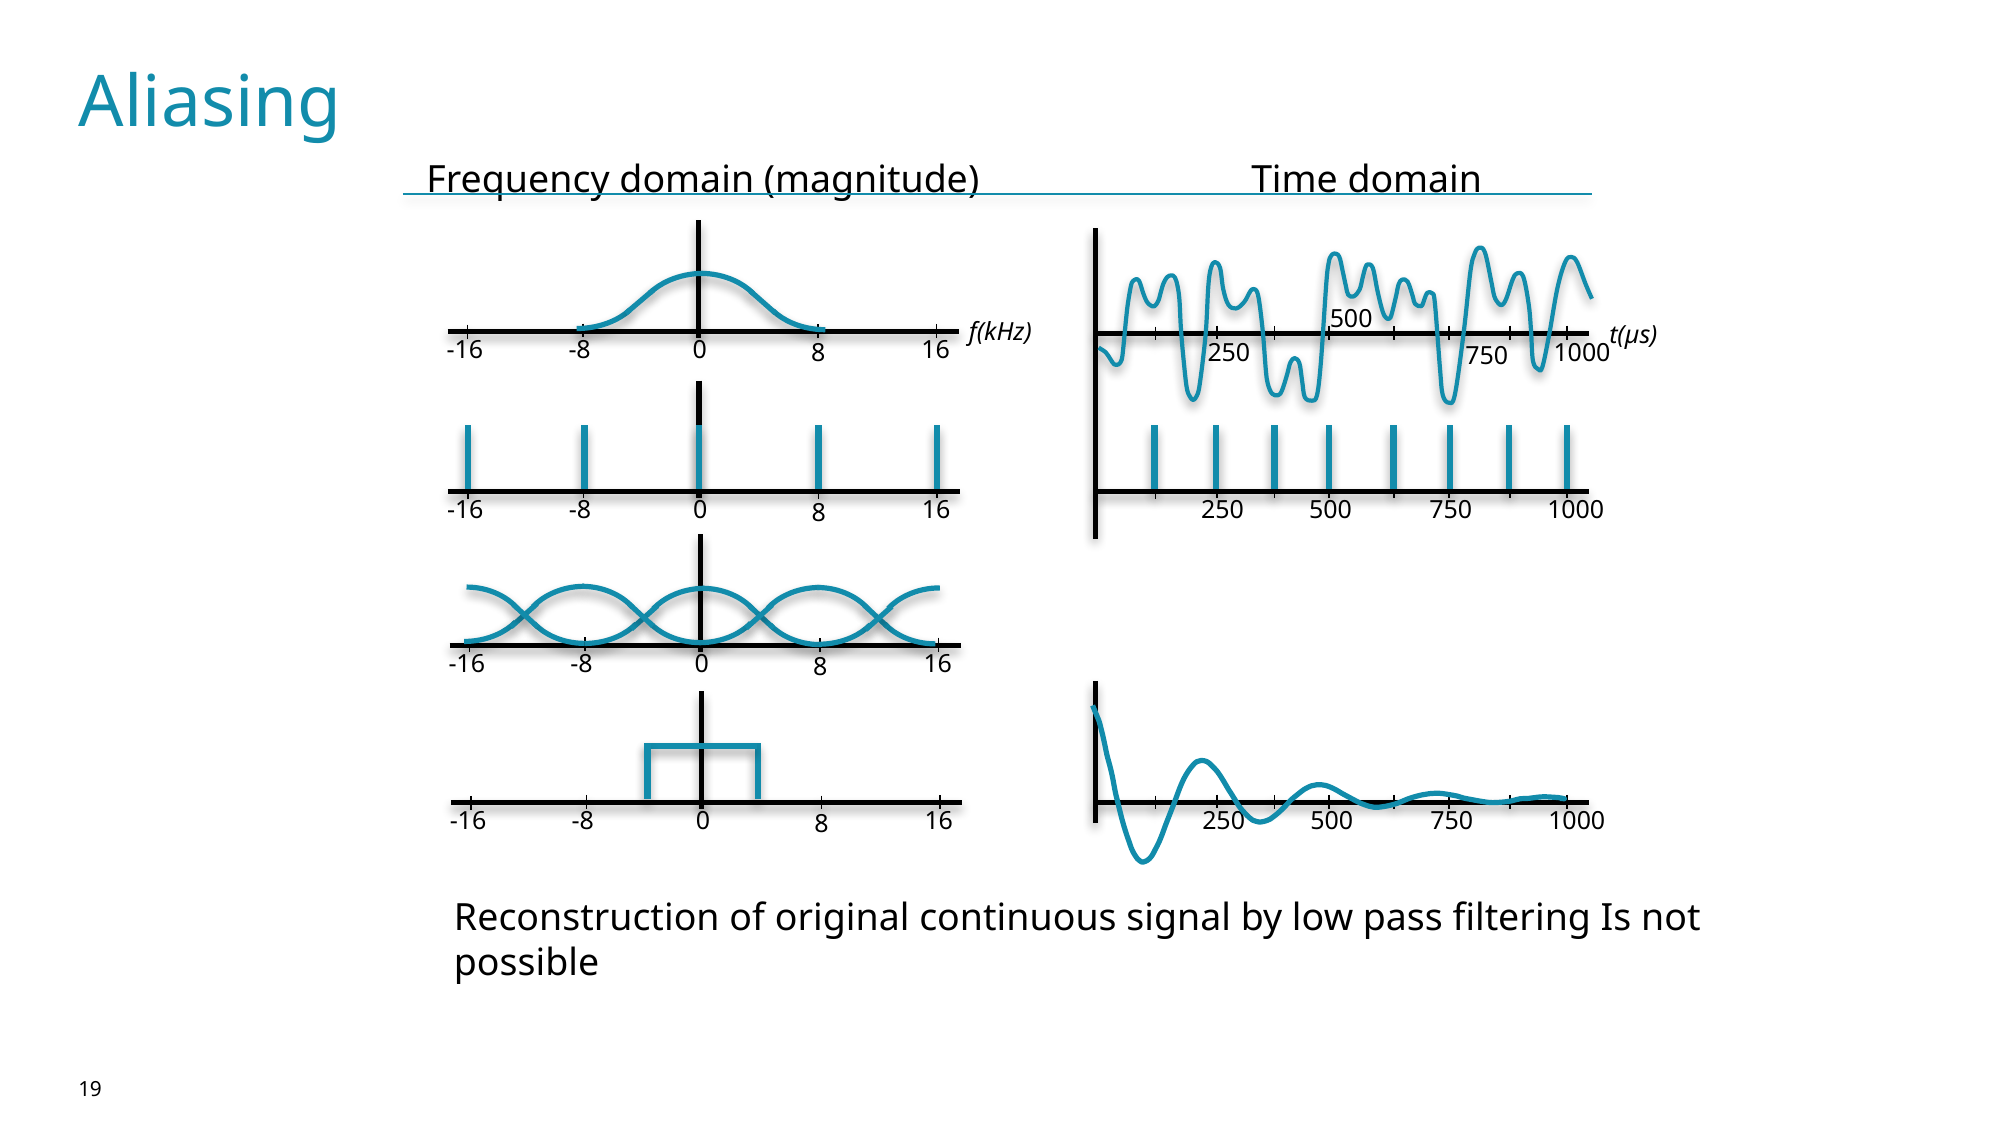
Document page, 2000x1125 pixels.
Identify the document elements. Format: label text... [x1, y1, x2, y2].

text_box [1202, 804, 1586, 836]
text_box [1466, 246, 1498, 301]
text_box [1554, 256, 1593, 301]
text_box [446, 220, 960, 368]
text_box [1573, 483, 1590, 499]
text_box f(kHz) [968, 315, 1045, 346]
text_box [1423, 291, 1436, 301]
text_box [1455, 483, 1503, 492]
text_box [507, 227, 893, 380]
text_box [1504, 272, 1529, 301]
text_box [446, 380, 960, 528]
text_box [1334, 483, 1388, 492]
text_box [1279, 483, 1323, 492]
text_box Time domain [1236, 147, 1498, 192]
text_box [1207, 302, 1591, 371]
text_box [1101, 707, 1534, 793]
text_box t(µs) [1609, 318, 1686, 349]
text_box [1399, 483, 1444, 492]
text_box Frequency domain (magnitude) [411, 147, 995, 193]
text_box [753, 542, 1006, 695]
text_box [1324, 252, 1381, 301]
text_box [398, 540, 764, 693]
text_box [1243, 288, 1260, 301]
text_box [1394, 278, 1415, 301]
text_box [449, 708, 963, 839]
text_box Reconstruction of original continuous signal by low pass filtering Is not possible [439, 885, 1804, 991]
text_box [1124, 274, 1182, 324]
text_box [1301, 384, 1320, 402]
text_box [1182, 354, 1202, 401]
text_box [1122, 823, 1168, 863]
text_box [1221, 483, 1269, 492]
title Aliasing [78, 55, 343, 150]
text_box [1440, 384, 1458, 404]
text_box [1267, 384, 1286, 397]
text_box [448, 533, 962, 539]
text_box [1106, 354, 1124, 366]
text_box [1200, 493, 1585, 525]
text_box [1514, 483, 1562, 492]
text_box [1094, 325, 1200, 341]
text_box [1094, 794, 1590, 810]
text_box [1094, 483, 1210, 499]
text_box [1206, 261, 1228, 303]
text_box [402, 542, 649, 694]
